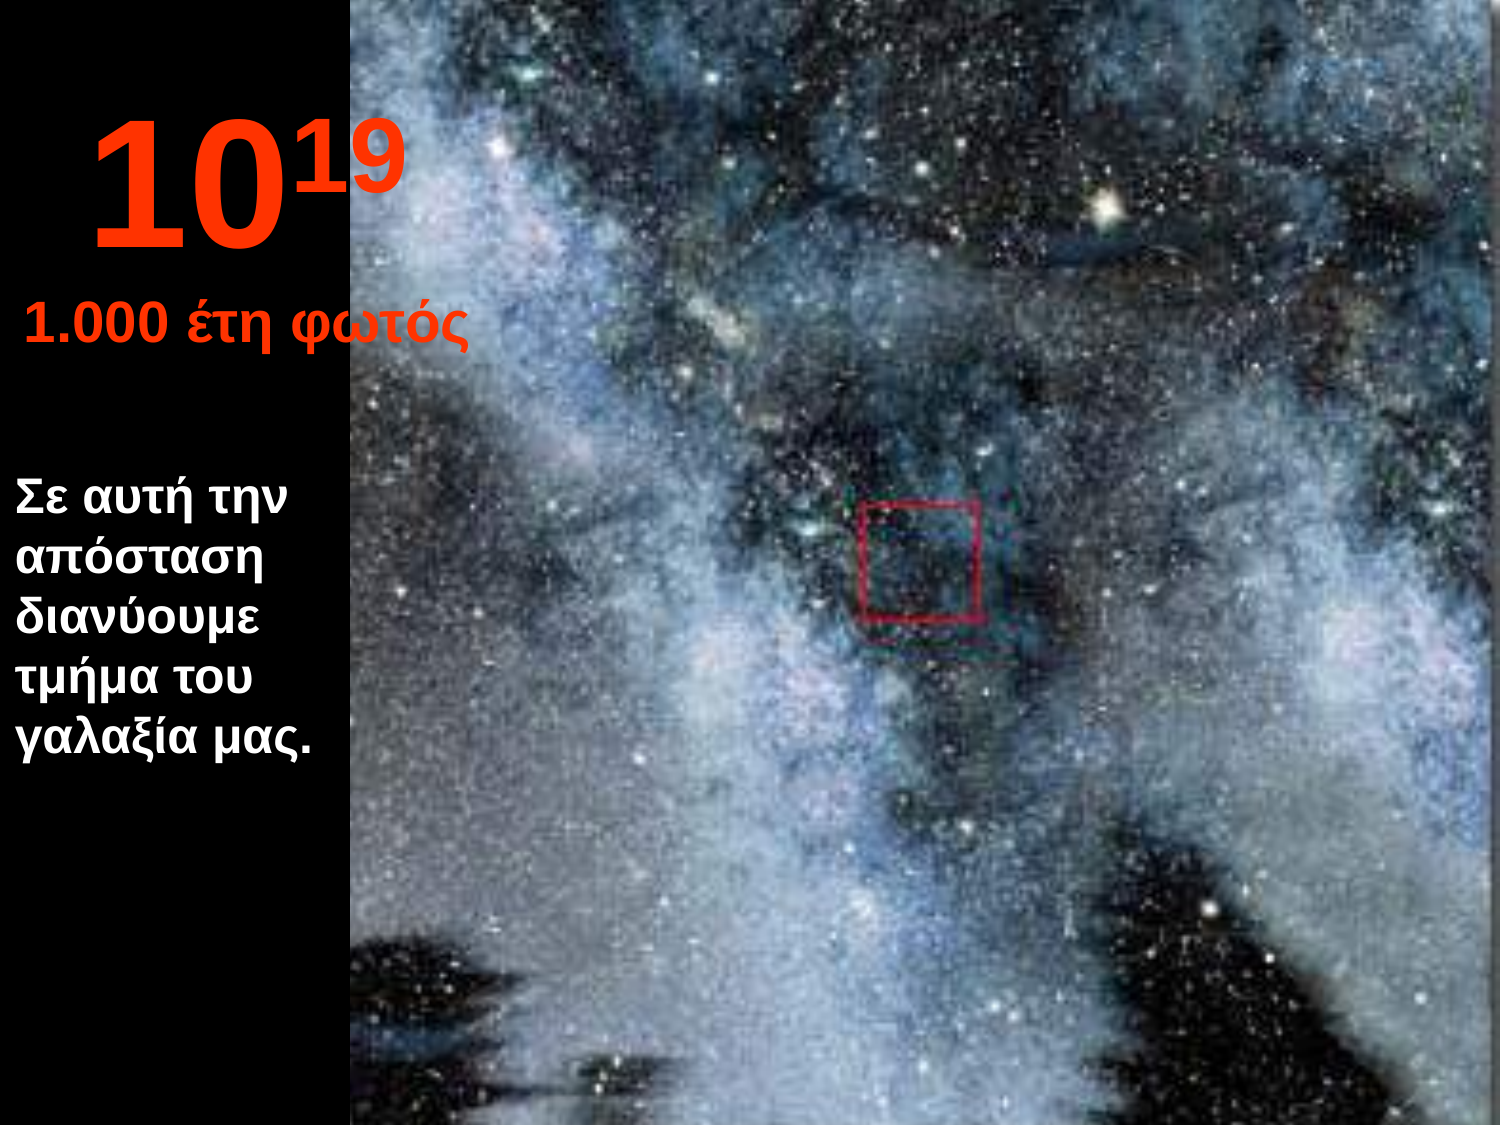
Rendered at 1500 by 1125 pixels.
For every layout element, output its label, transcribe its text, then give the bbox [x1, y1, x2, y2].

text_box Σε αυτή την απόσταση διανύουμε τμήμα του γαλαξία μας. [0, 456, 344, 771]
text_box 1019 1.000 έτη φωτός [8, 57, 344, 362]
picture [349, 0, 1500, 1125]
